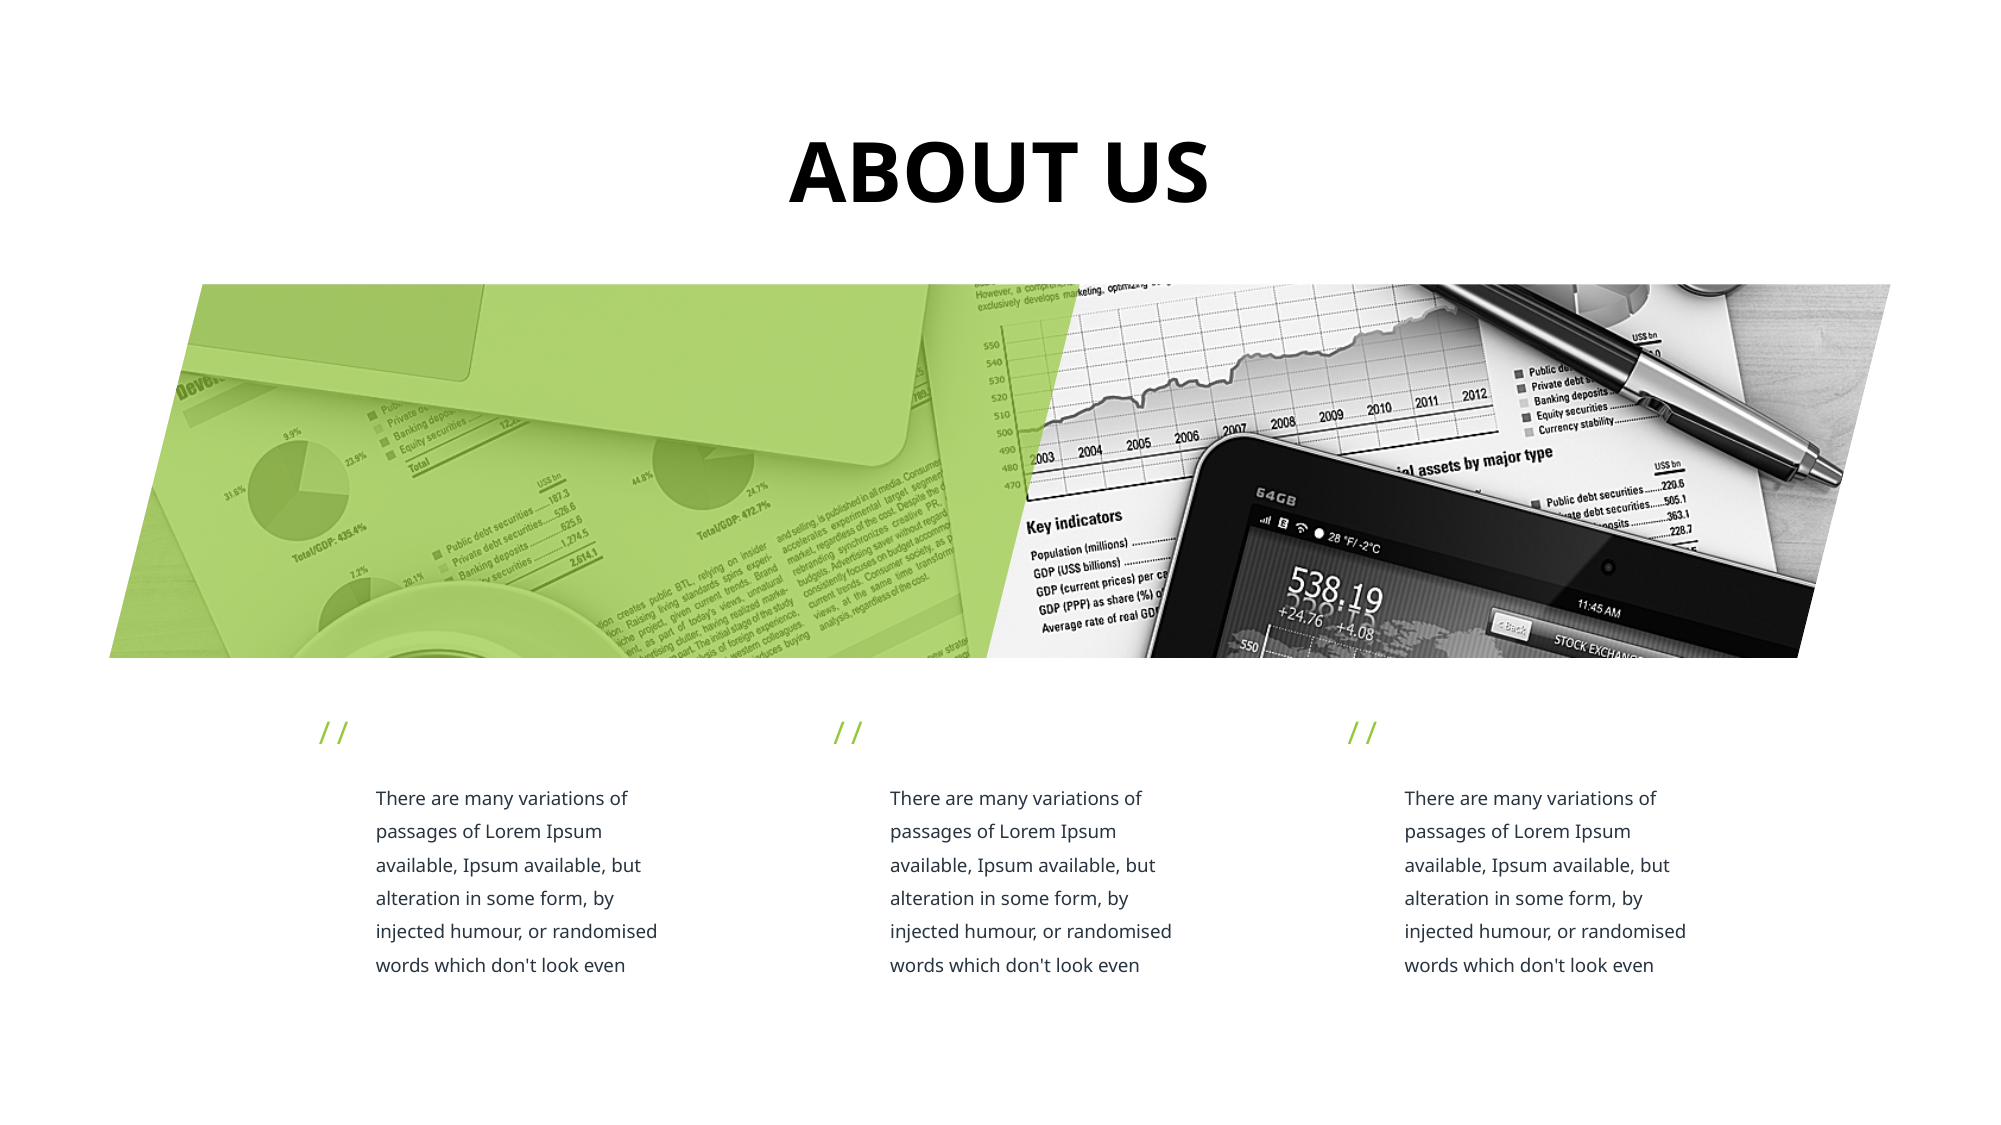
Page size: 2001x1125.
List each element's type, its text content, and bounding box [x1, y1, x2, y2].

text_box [1315, 706, 1713, 993]
text_box ABOUT US [774, 111, 1226, 227]
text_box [287, 706, 685, 993]
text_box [801, 706, 1199, 993]
picture [109, 284, 1891, 658]
